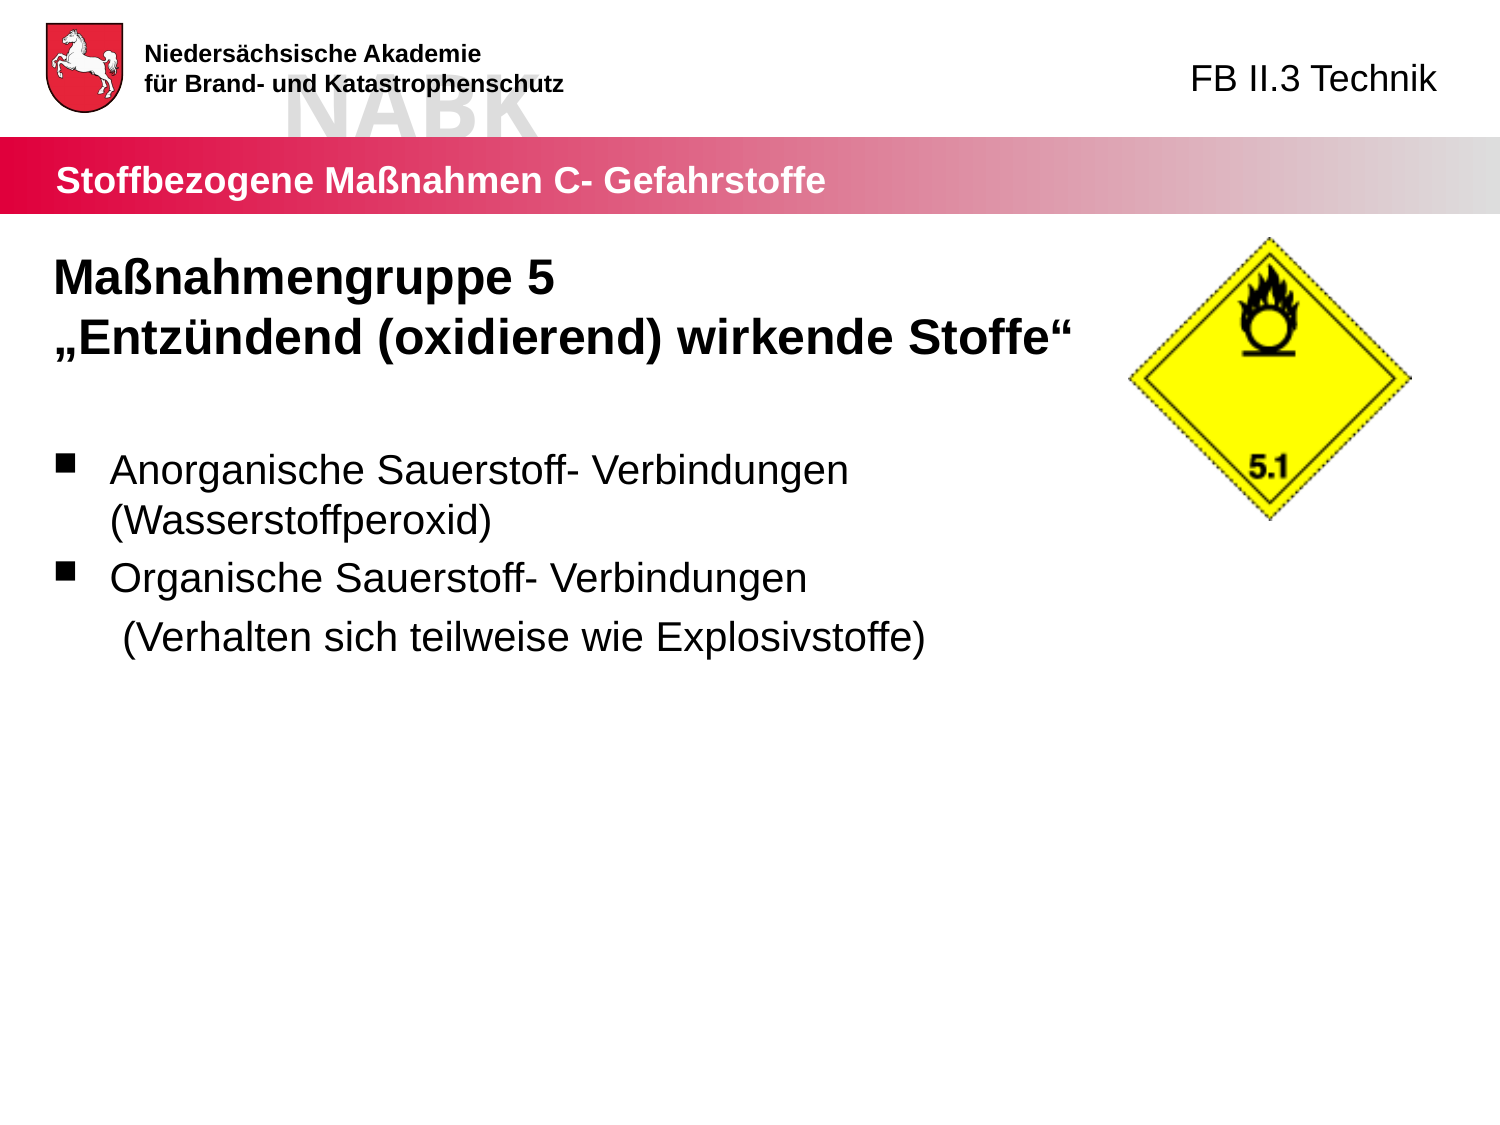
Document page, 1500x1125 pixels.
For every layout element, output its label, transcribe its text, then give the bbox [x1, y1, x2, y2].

list Maßnahmengruppe 5 „Entzündend (oxidierend) wirkende Stoffe“ Anorganische Sauerstoff- Verbindungen (Wasserstoffperoxid) Organische Sauerstoff- Verbindungen (Verhalten sich teilweise wie Explosivstoffe) [38, 236, 1456, 1005]
picture [45, 22, 124, 114]
picture [1127, 237, 1412, 522]
